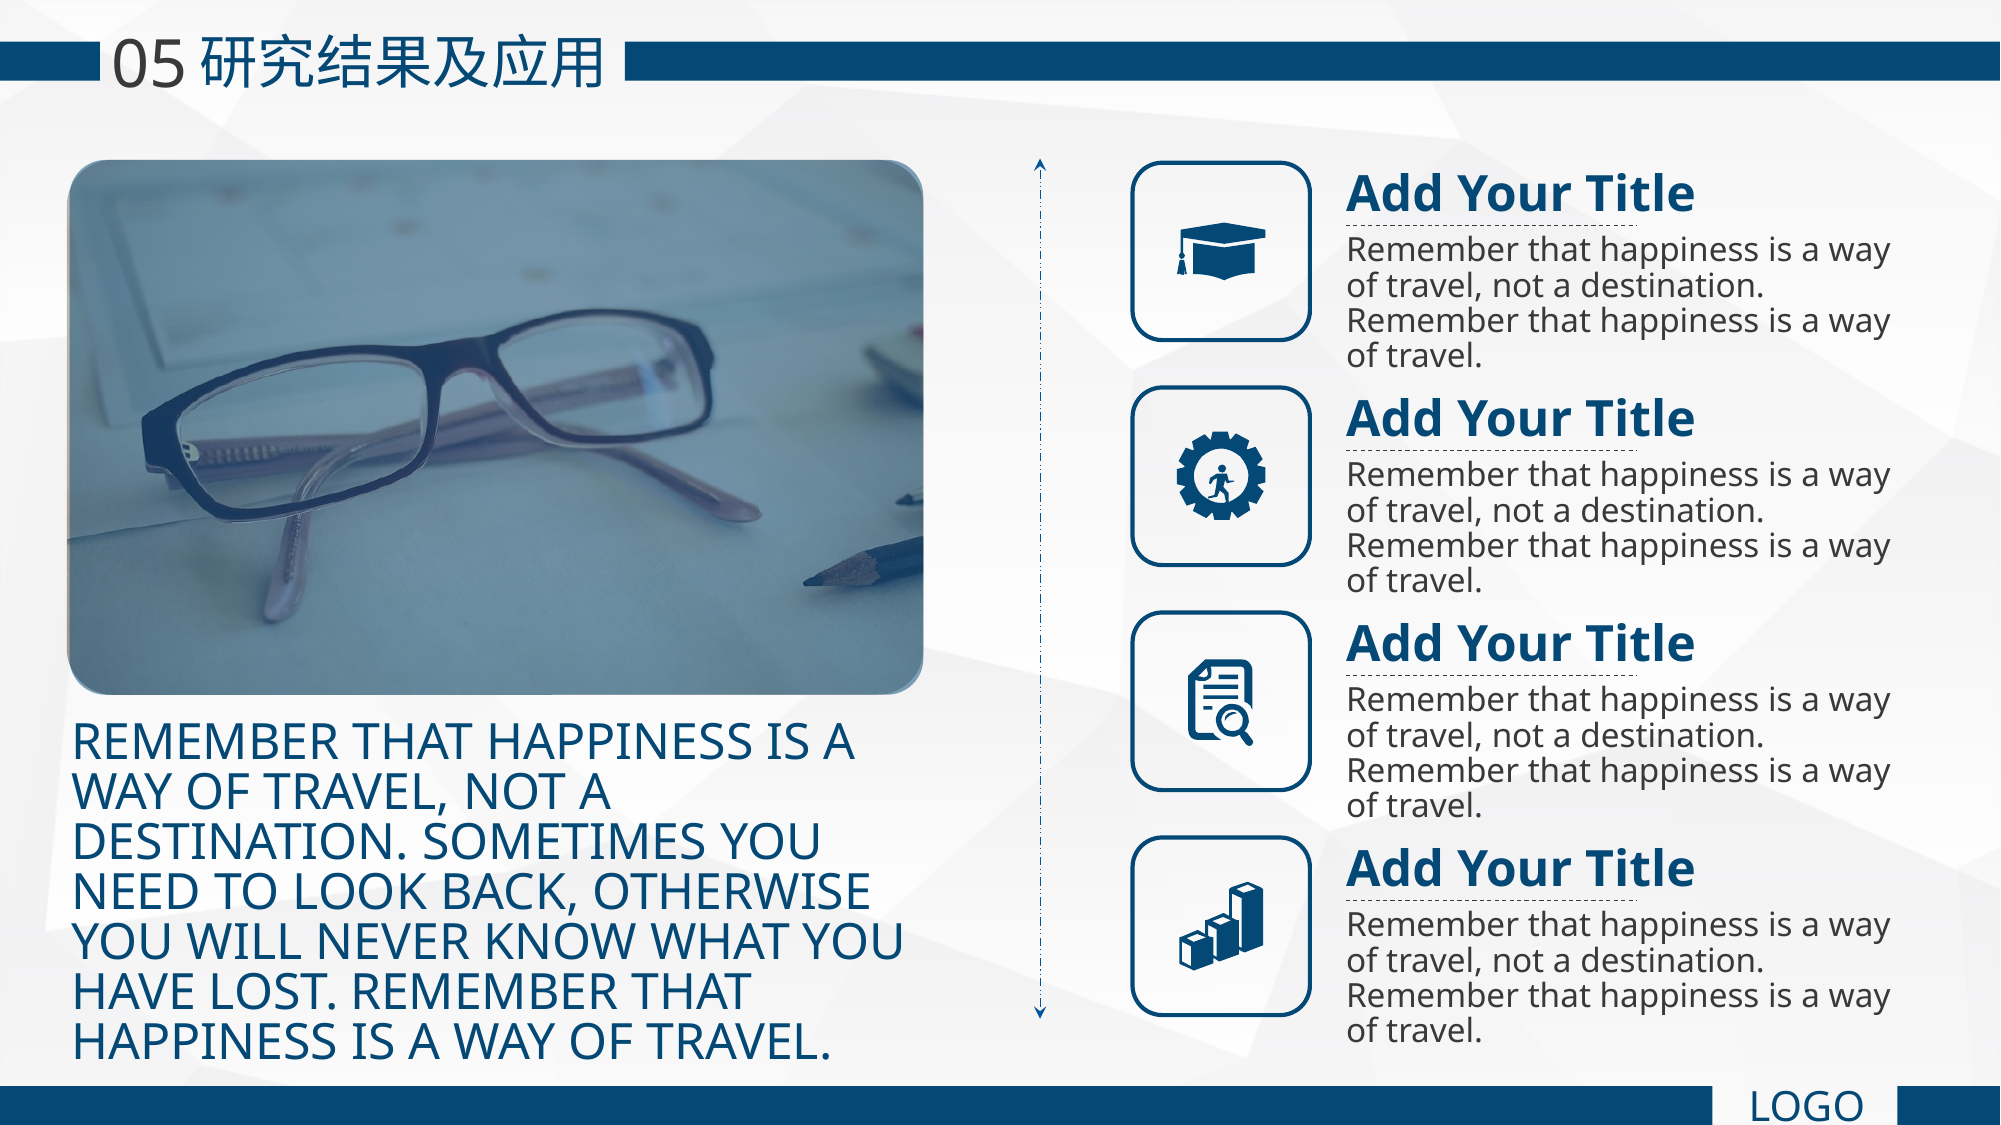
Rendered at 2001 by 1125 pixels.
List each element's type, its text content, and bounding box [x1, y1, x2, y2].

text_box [1132, 162, 1310, 341]
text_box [66, 159, 924, 695]
text_box [0, 41, 90, 82]
text_box [1930, 1085, 2000, 1125]
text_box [1331, 378, 1923, 573]
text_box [1132, 837, 1310, 1016]
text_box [1132, 612, 1310, 791]
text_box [90, 13, 674, 110]
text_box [1331, 153, 1923, 348]
text_box LOGO [1683, 1072, 1930, 1125]
text_box [0, 1085, 1683, 1125]
picture [0, 0, 2001, 1125]
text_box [1331, 828, 1923, 1023]
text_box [1132, 387, 1310, 566]
text_box REMEMBER THAT HAPPINESS IS A WAY OF TRAVEL, NOT A DESTINATION. SOMETIMES YOU NEED TO LOOK BACK, OTHERWISE YOU WILL NEVER KNOW WHAT YOU HAVE LOST. REMEMBER THAT HAPPINESS IS A WAY OF TRAVEL. [56, 712, 934, 1078]
text_box [674, 41, 2000, 82]
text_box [1331, 603, 1923, 798]
